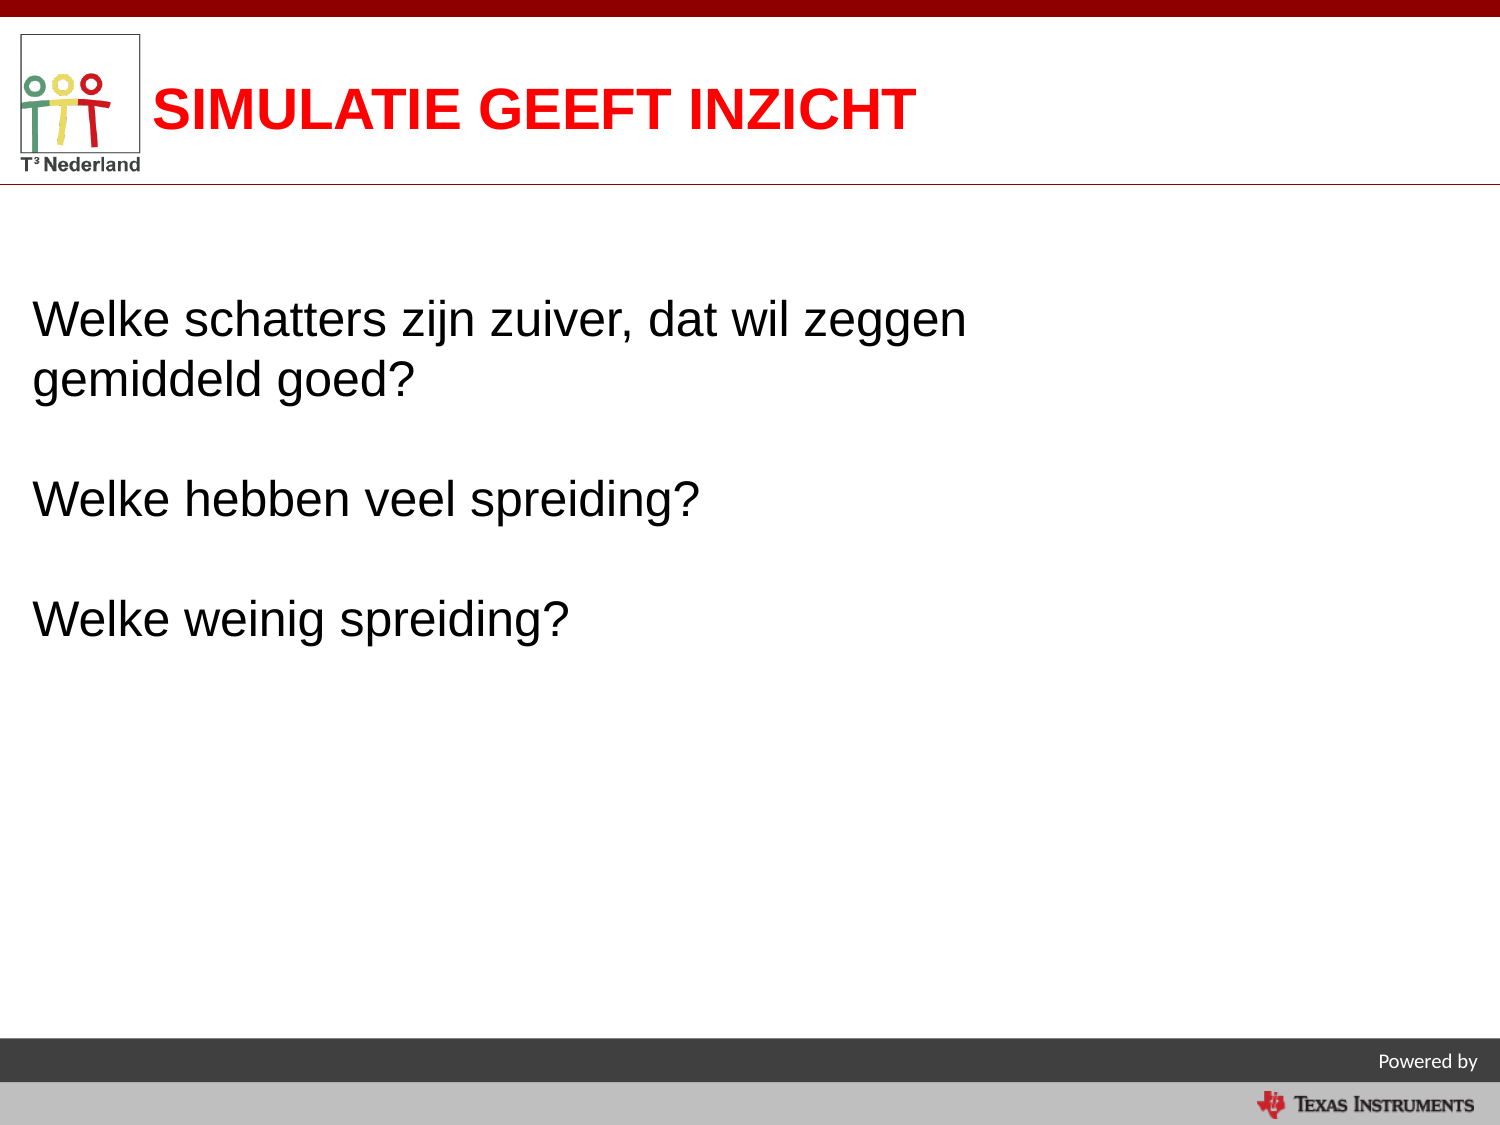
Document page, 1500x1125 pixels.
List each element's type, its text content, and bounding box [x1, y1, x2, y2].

text_box [0, 1036, 1500, 1084]
text_box Powered by [1363, 1040, 1493, 1081]
text_box [0, 0, 1500, 19]
text_box SIMULATIE GEEFT INZICHT [147, 64, 1284, 149]
picture [1257, 1091, 1474, 1119]
text_box [0, 1084, 1500, 1125]
picture [17, 31, 143, 173]
text_box Welke schatters zijn zuiver, dat wil zeggen gemiddeld goed? Welke hebben veel spreiding? Welke weinig spreiding? [17, 278, 1010, 654]
